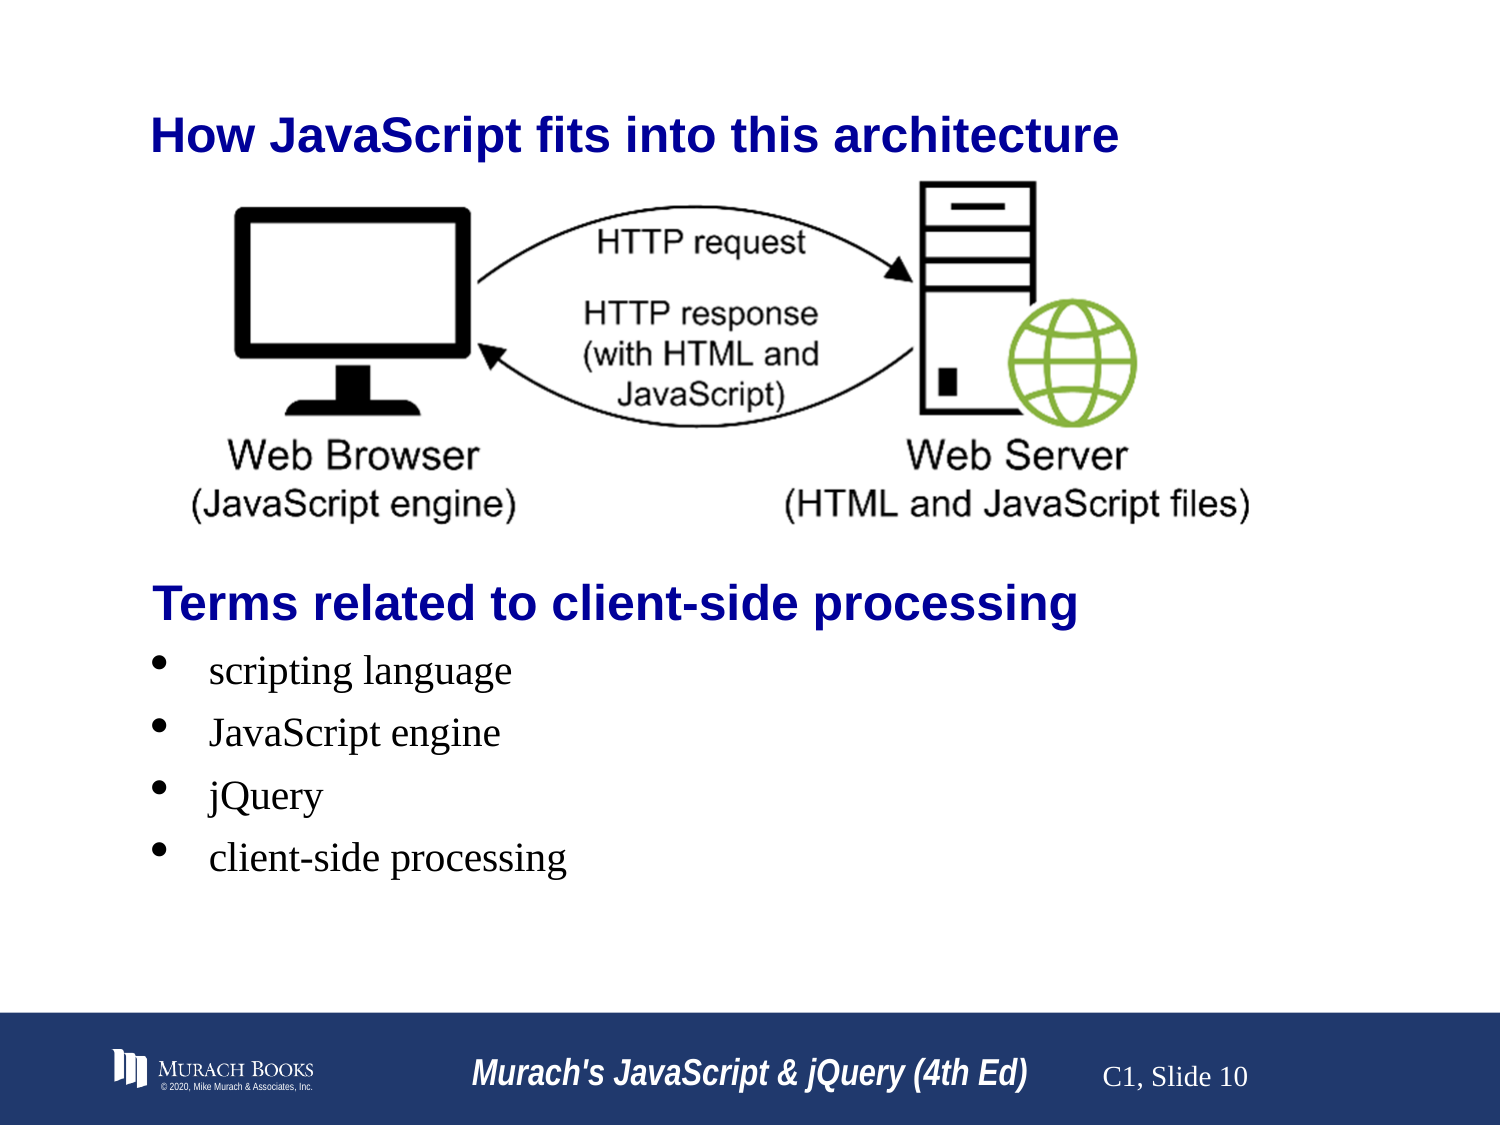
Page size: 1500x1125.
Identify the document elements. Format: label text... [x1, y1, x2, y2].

slide_number Murach's JavaScript & jQuery (4th Ed) [463, 1025, 1050, 1100]
list Terms related to client-side processing scripting language JavaScript engine jQuery client-side processing [137, 562, 1350, 925]
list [190, 174, 1251, 529]
title How JavaScript fits into this architecture [150, 102, 1350, 164]
footer © 2020, Mike Murach & Associates, Inc. [12, 1025, 463, 1100]
slide_number C1, Slide 10 [1087, 1025, 1400, 1100]
